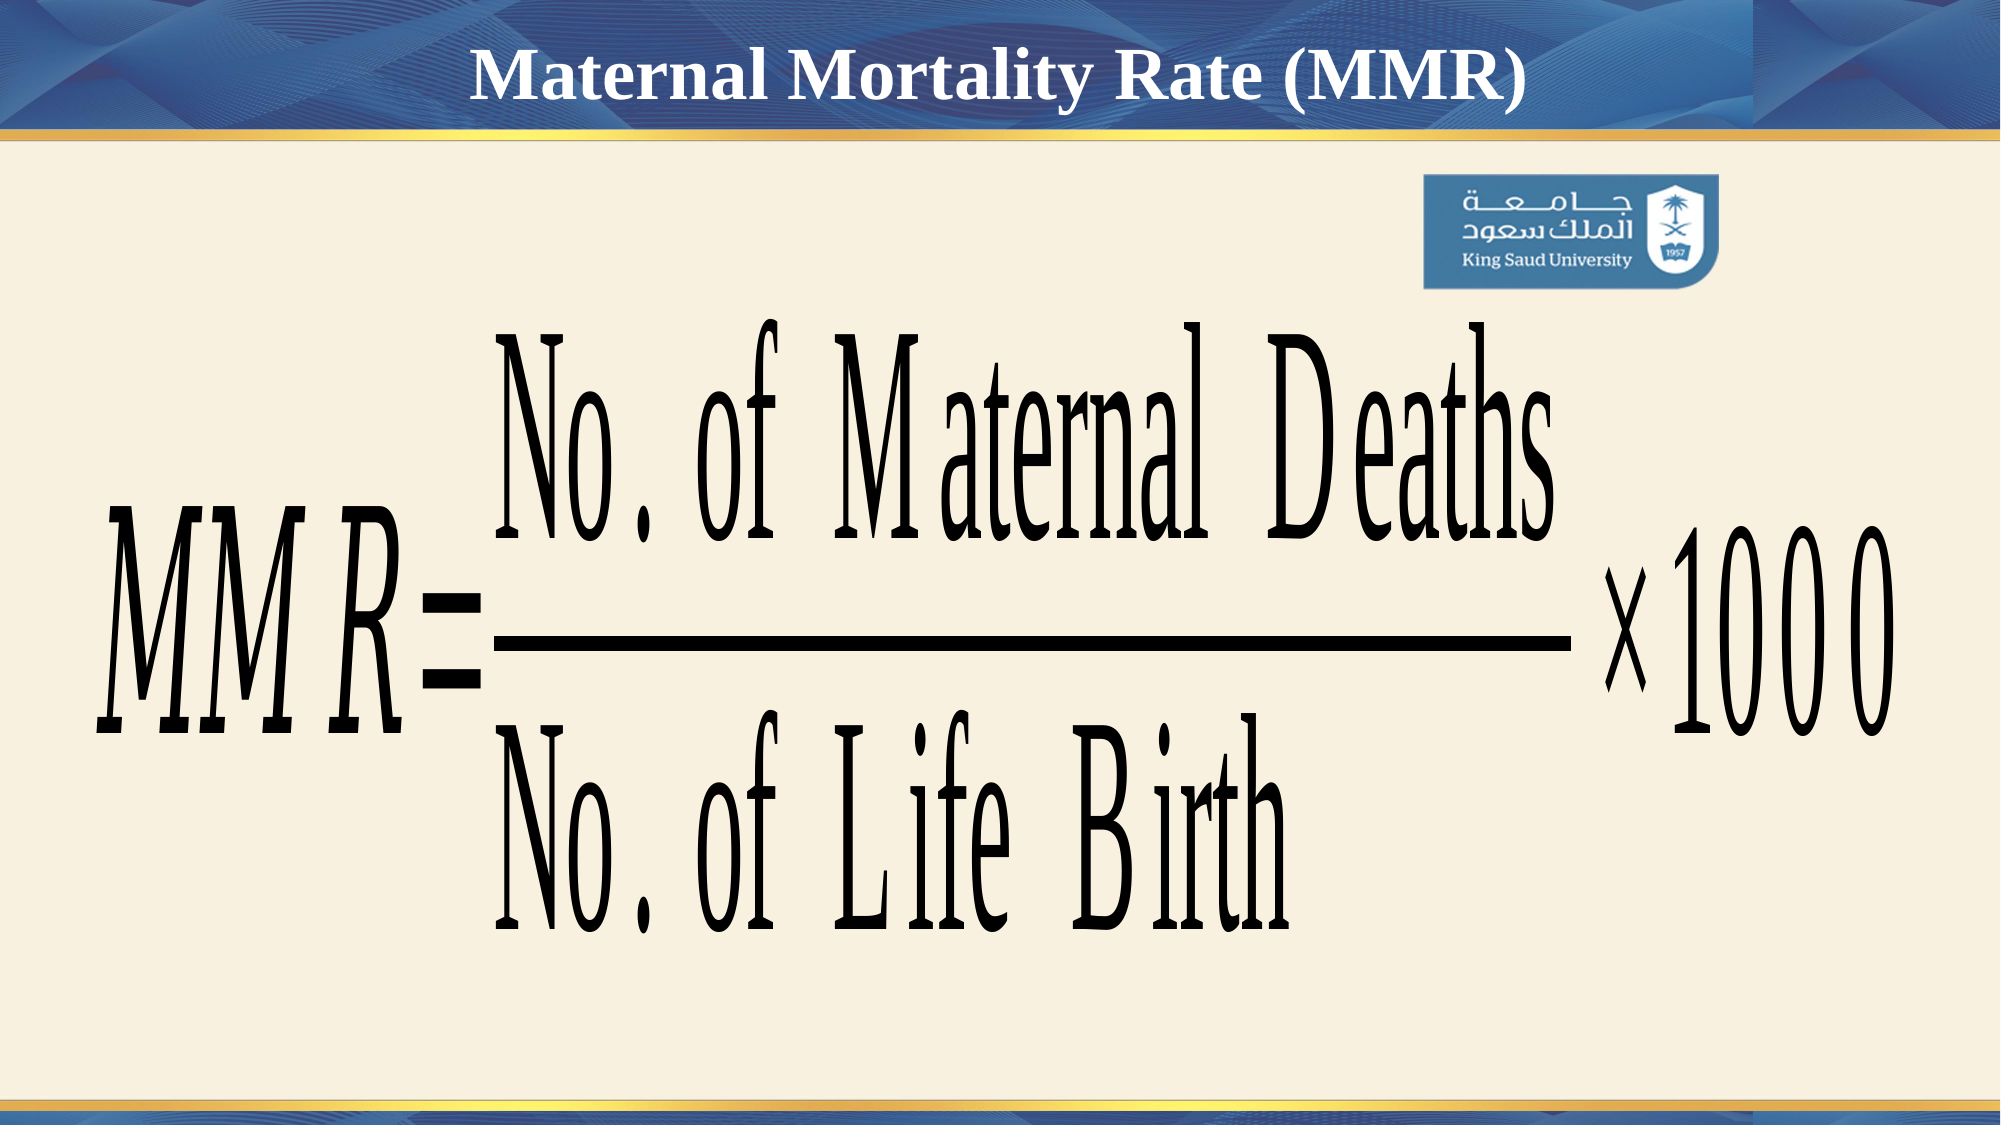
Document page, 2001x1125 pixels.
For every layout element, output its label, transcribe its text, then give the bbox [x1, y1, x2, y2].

title Maternal Mortality Rate (MMR) [93, 6, 1906, 144]
picture [0, 0, 2001, 1125]
